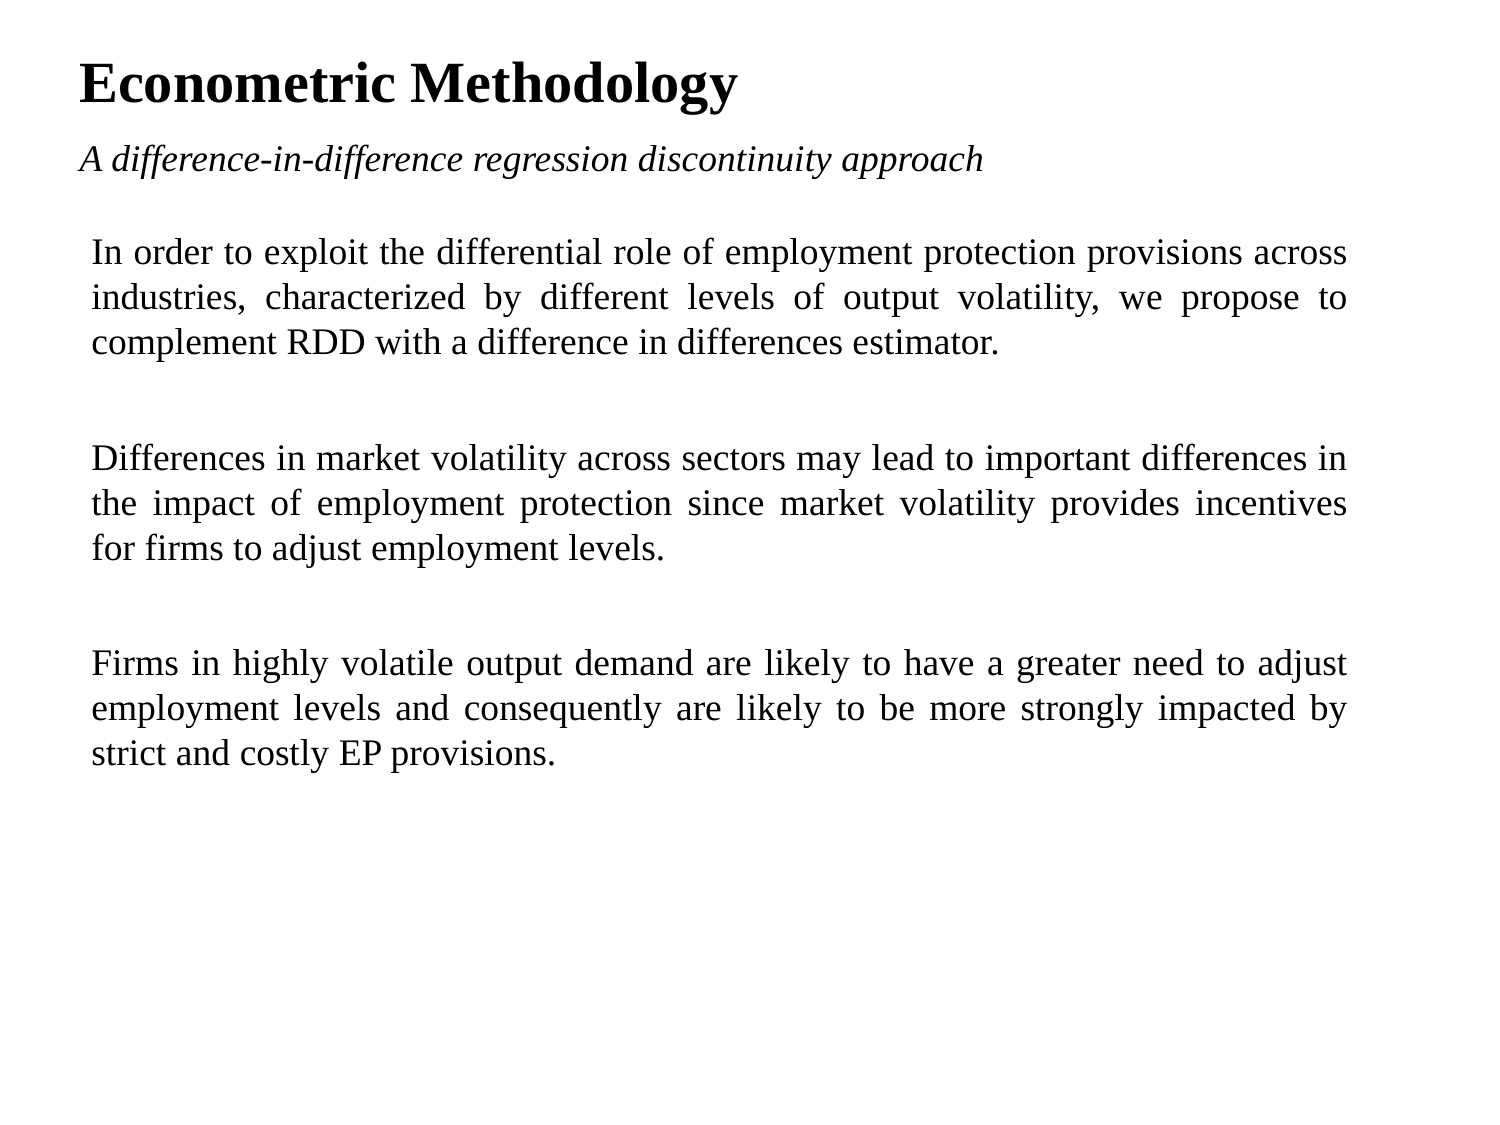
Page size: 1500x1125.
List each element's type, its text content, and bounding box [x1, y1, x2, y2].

text_box Econometric Methodology A difference-in-difference regression discontinuity approach [64, 54, 1447, 173]
text_box In order to exploit the differential role of employment protection provisions across industries, characterized by different levels of output volatility, we propose to complement RDD with a difference in differences estimator. Differences in market volatility across sectors may lead to important differences in the impact of employment protection since market volatility provides incentives for firms to adjust employment levels. Firms in highly volatile output demand are likely to have a greater need to adjust employment levels and consequently are likely to be more strongly impacted by strict and costly EP provisions. [76, 219, 1365, 838]
